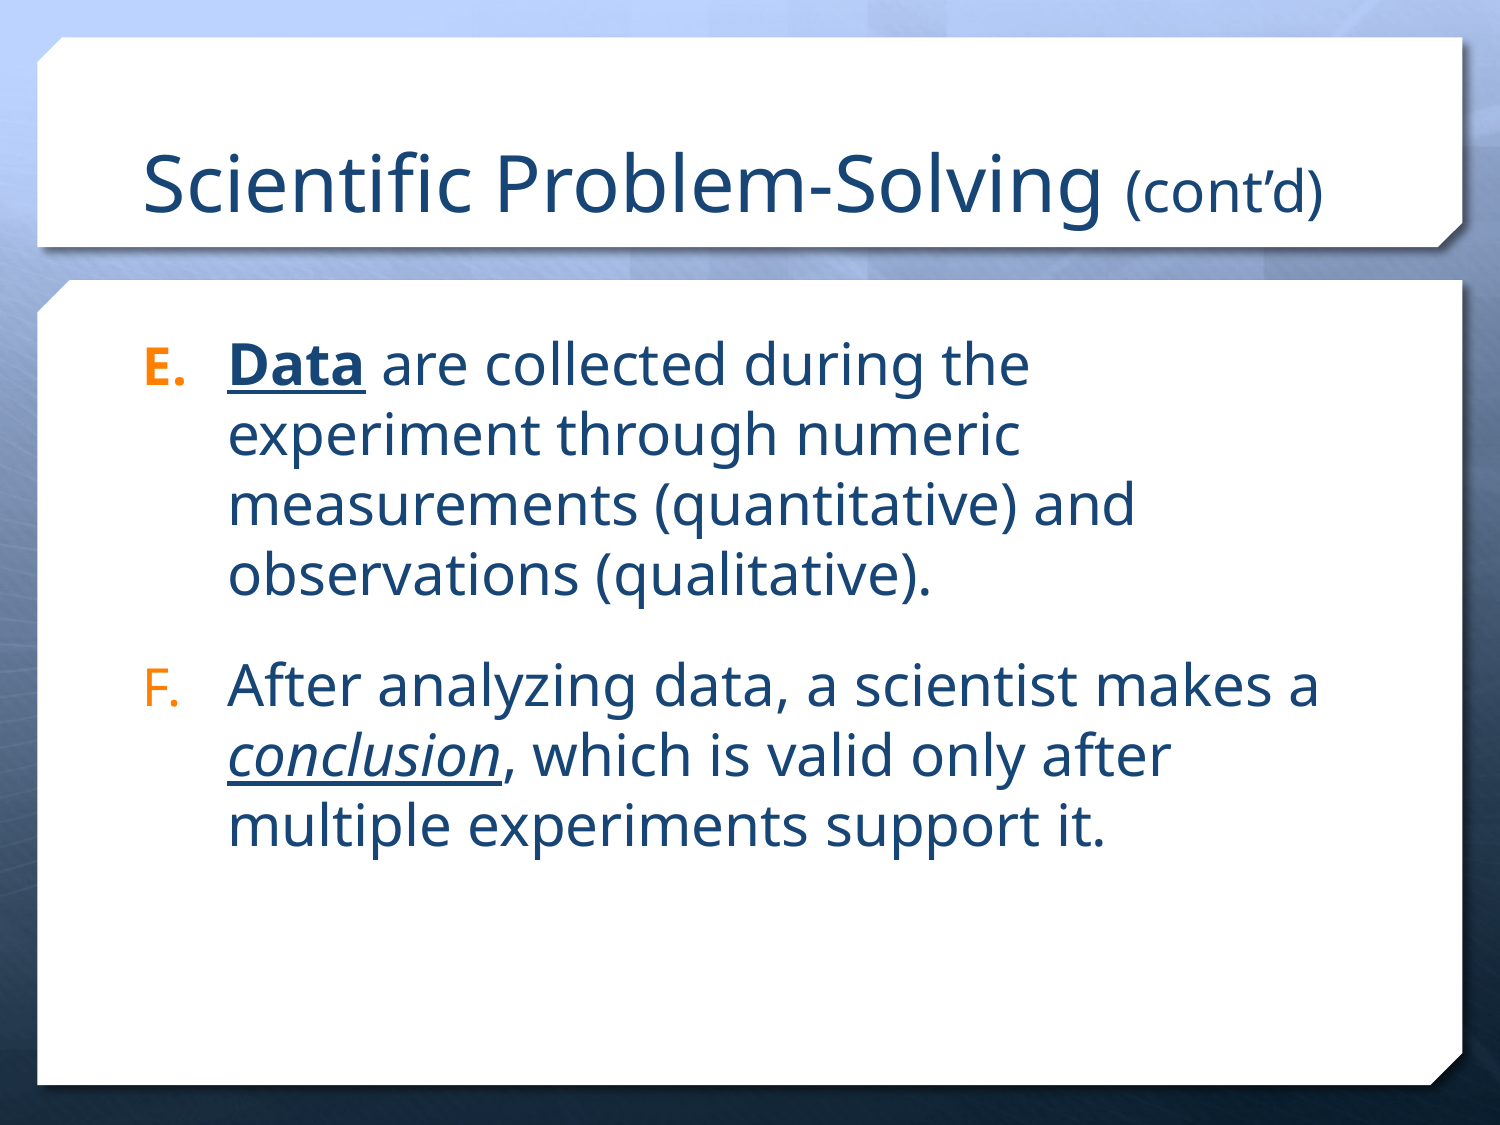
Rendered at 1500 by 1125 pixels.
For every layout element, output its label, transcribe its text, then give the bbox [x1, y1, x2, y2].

title Scientific Problem-Solving (cont’d) [127, 48, 1372, 236]
list Data are collected during the experiment through numeric measurements (quantitative) and observations (qualitative). After analyzing data, a scientist makes a conclusion, which is valid only after multiple experiments support it. [127, 319, 1372, 978]
